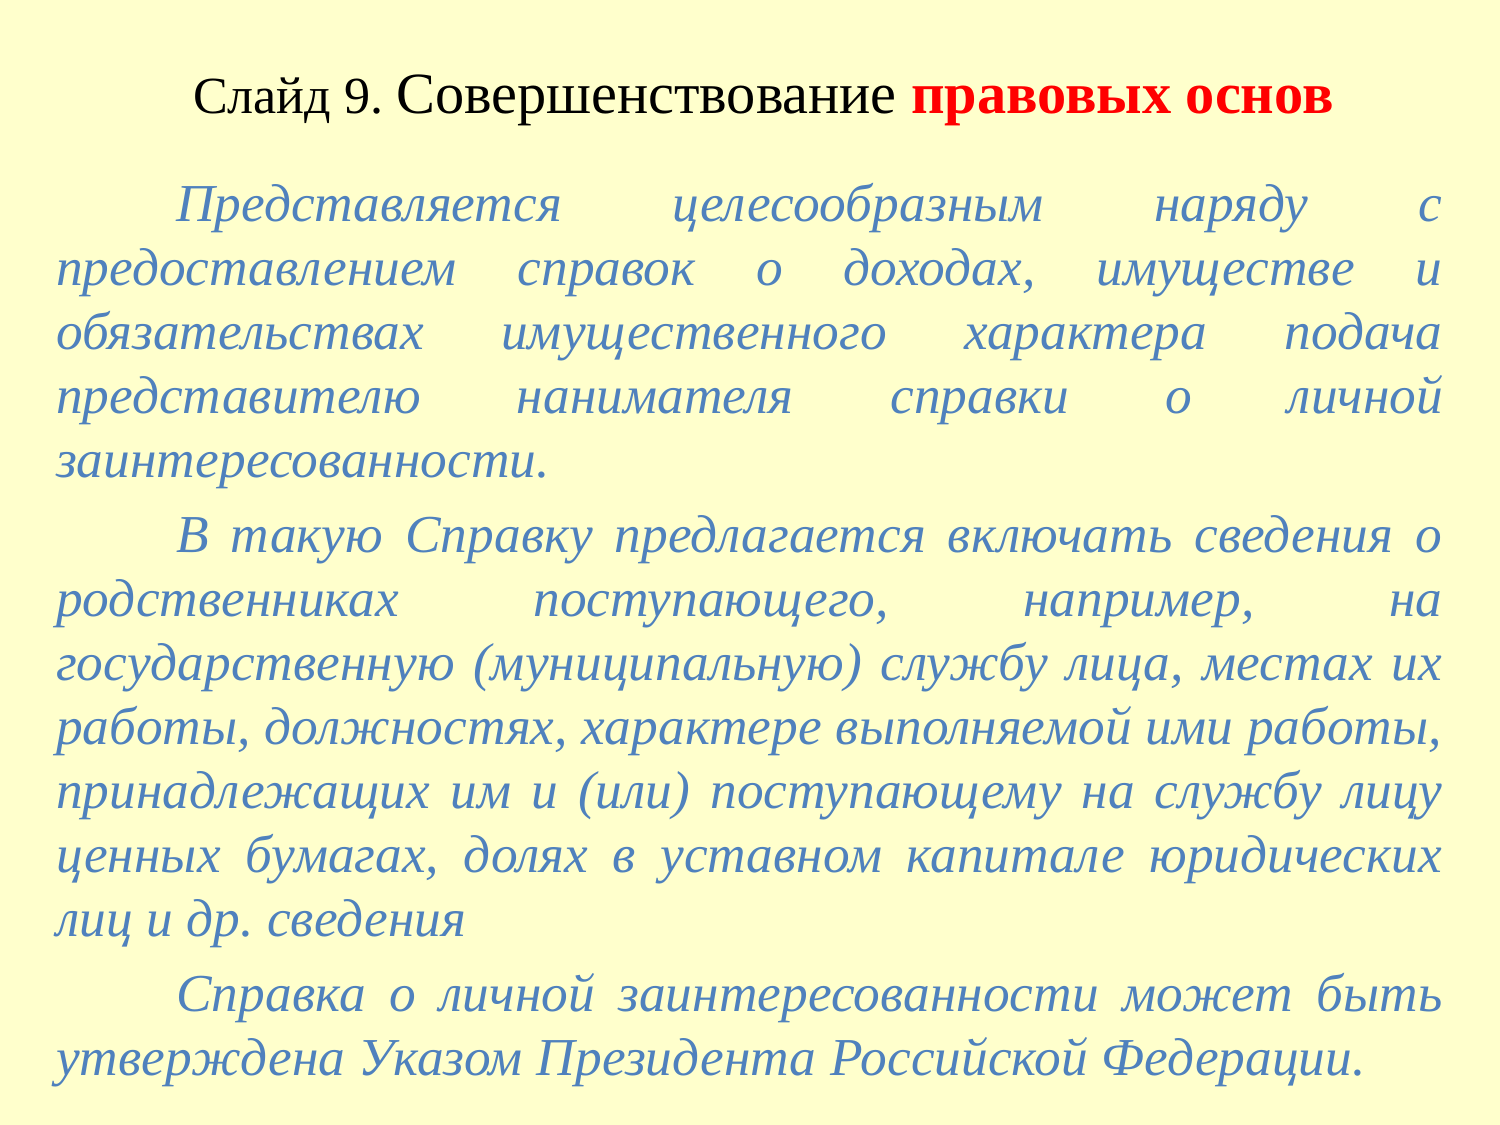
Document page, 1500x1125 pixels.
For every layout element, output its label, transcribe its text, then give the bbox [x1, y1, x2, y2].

title Слайд 9. Совершенствование правовых основ [88, 30, 1439, 149]
list Представляется целесообразным наряду с предоставлением справок о доходах, имуществе и обязательствах имущественного характера подача представителю нанимателя справки о личной заинтересованности. В такую Справку предлагается включать сведения о родственниках поступающего, например, на государственную (муниципальную) службу лица, местах их работы, должностях, характере выполняемой ими работы, принадлежащих им и (или) поступающему на службу лицу ценных бумагах, долях в уставном капитале юридических лиц и др. сведения Справка о личной заинтересованности может быть утверждена Указом Президента Российской Федерации. [41, 160, 1459, 1094]
